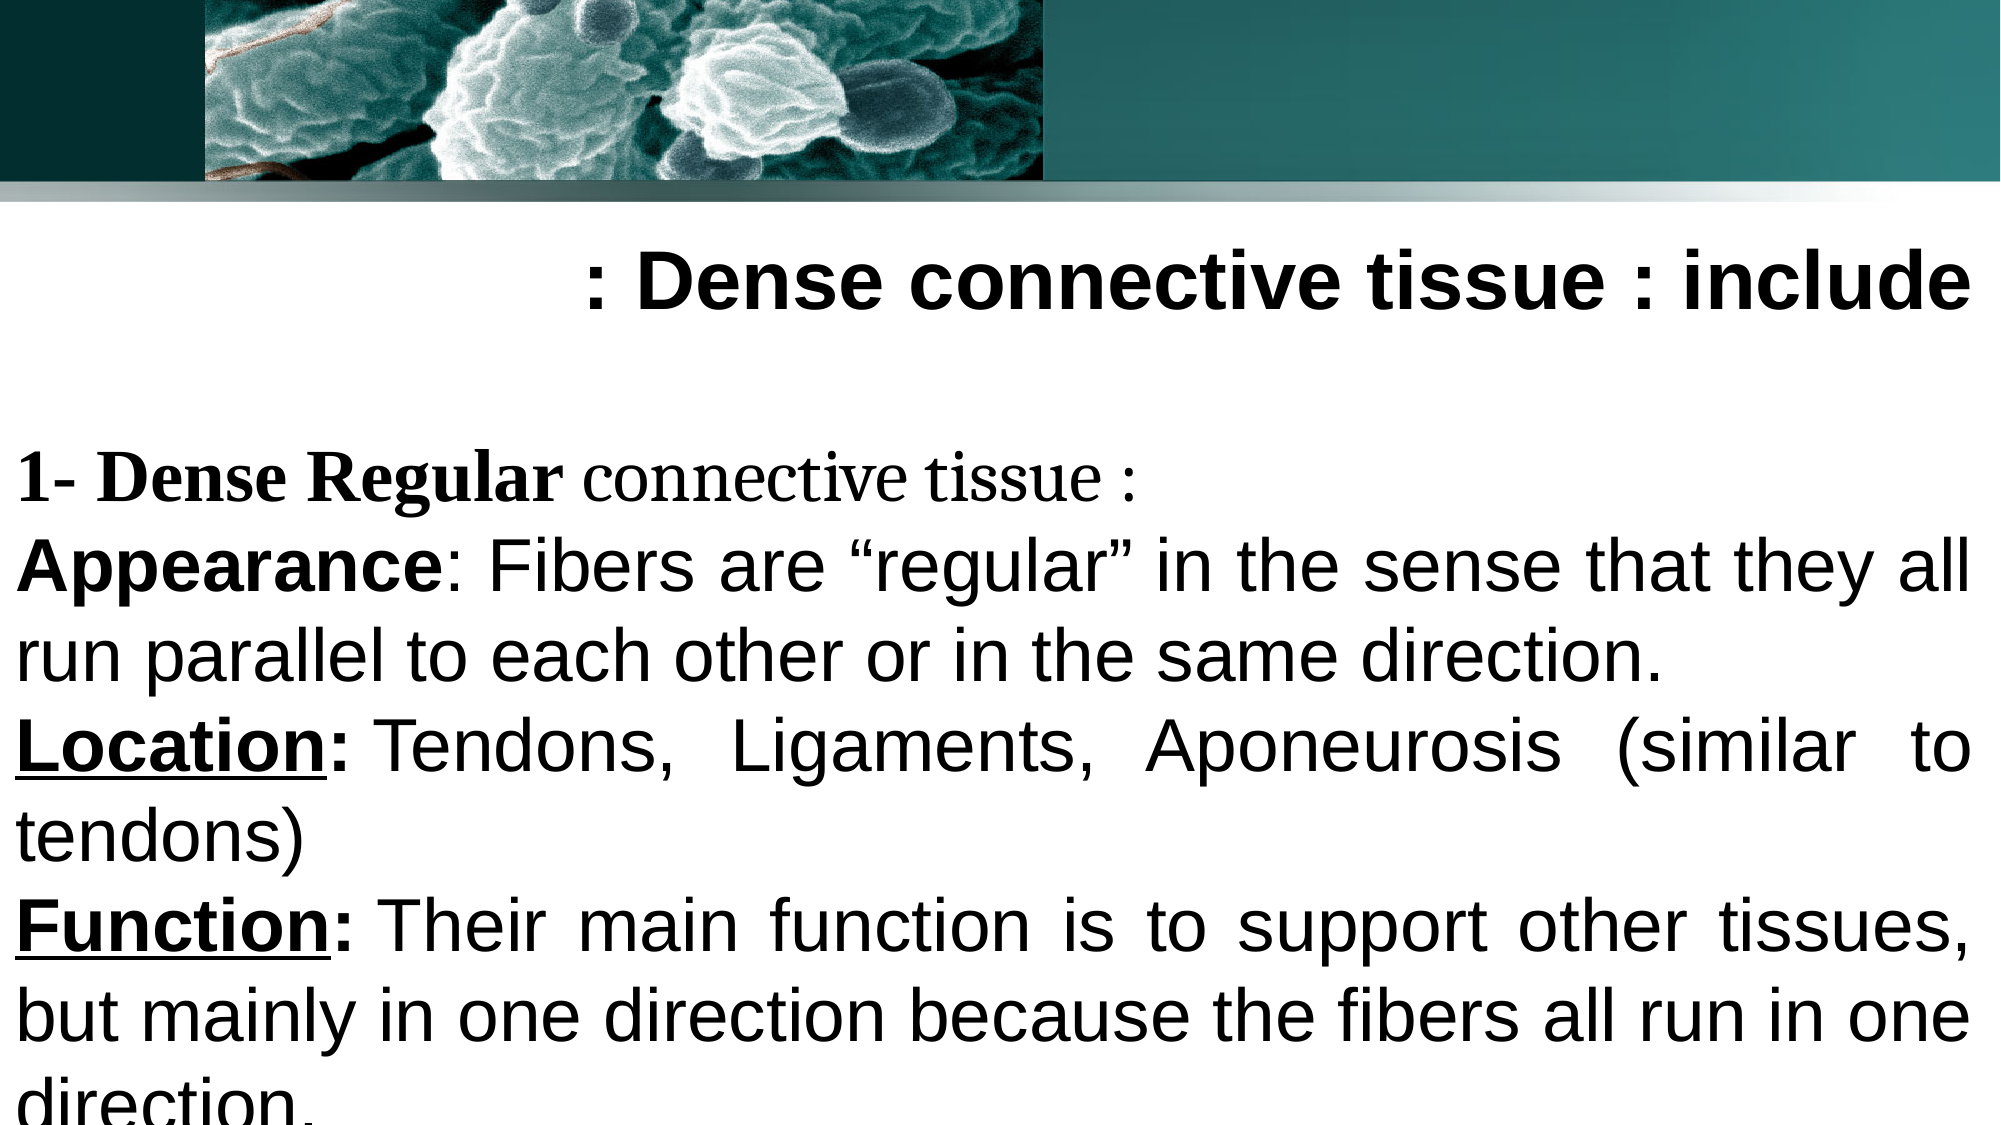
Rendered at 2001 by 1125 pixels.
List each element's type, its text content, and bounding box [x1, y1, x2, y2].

picture [0, 0, 2001, 1125]
text_box Dense connective tissue : include : 1- Dense Regular connective tissue : Appearance: Fibers are “regular” in the sense that they all run parallel to each other or in the same direction. Location: Tendons, Ligaments, Aponeurosis (similar to tendons) Function: Their main function is to support other tissues, but mainly in one direction because the fibers all run in one direction. [0, 205, 2000, 1125]
